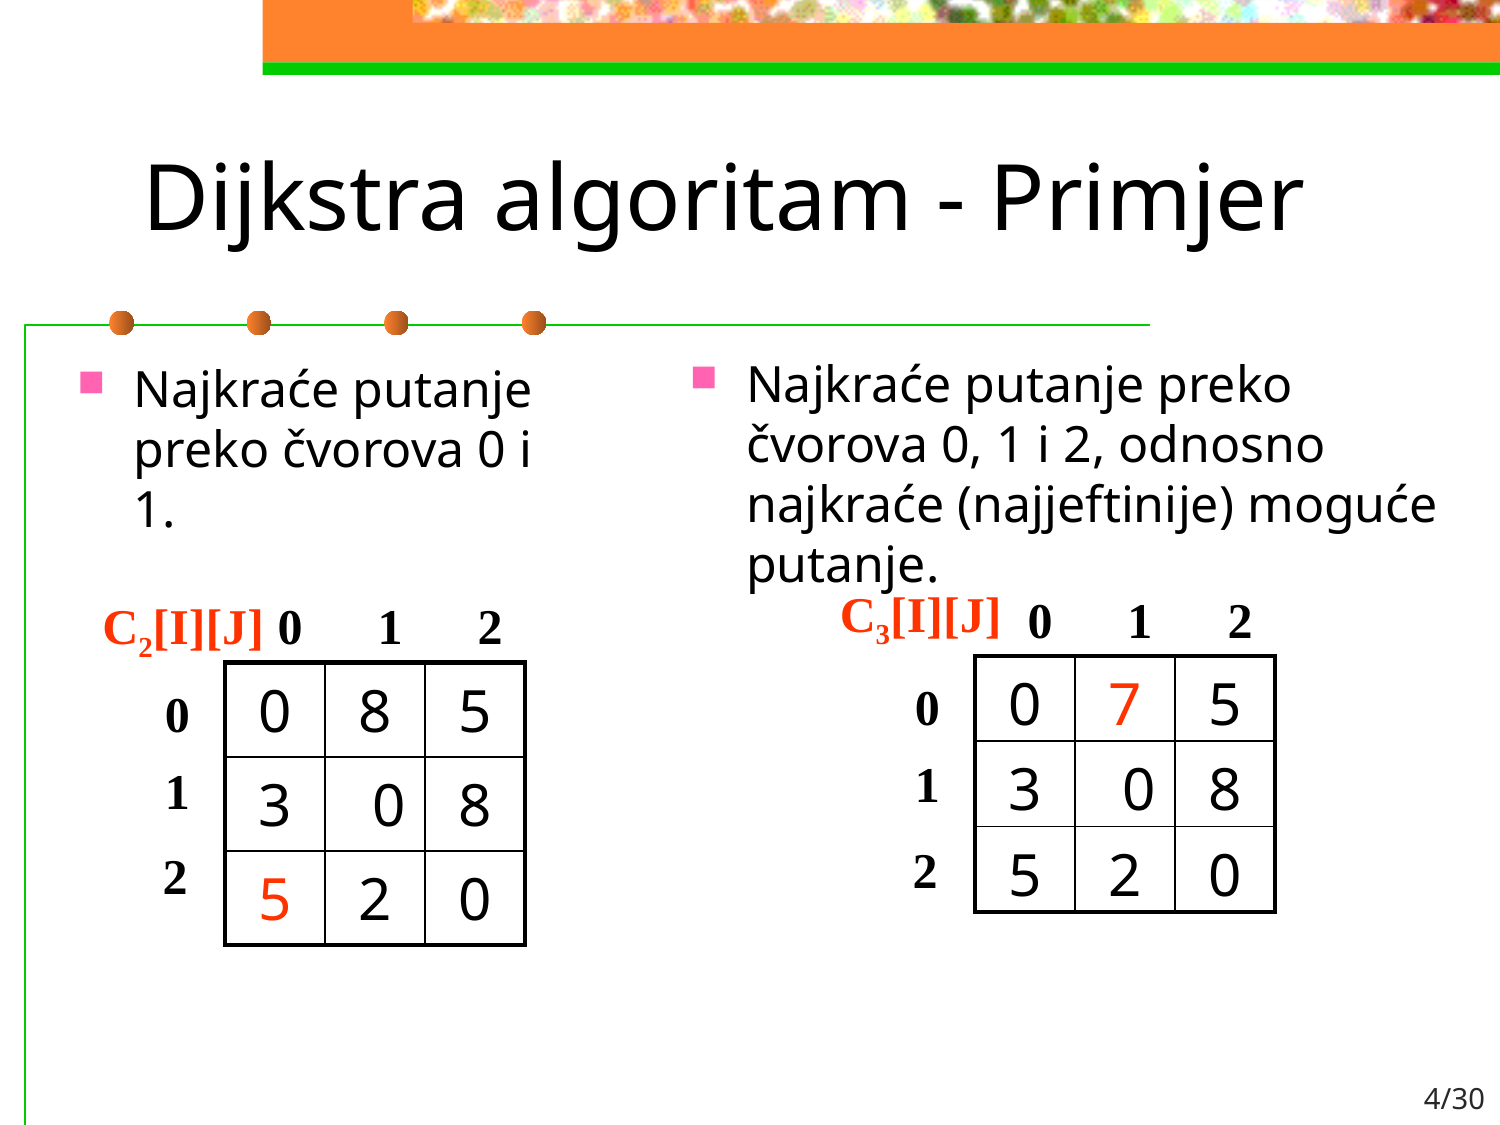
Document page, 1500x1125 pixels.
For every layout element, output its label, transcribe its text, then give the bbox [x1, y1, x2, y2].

table_header 8 [326, 671, 424, 756]
title Dijkstra algoritam - Primjer [87, 99, 1363, 288]
table_header 7 [1076, 658, 1174, 740]
table_header 5 [1176, 658, 1273, 740]
text_box Najkraće putanje preko čvorova 0, 1 i 2, odnosno najkraće (najjeftinije) moguće putanje. [674, 345, 1500, 538]
picture [412, 0, 1500, 23]
table_header 0 [227, 671, 324, 756]
table_cell 0 [326, 758, 424, 850]
text_box C3[I][J] [824, 574, 1338, 658]
table_header 5 [426, 671, 523, 756]
text_box 2 [897, 830, 961, 906]
table_cell 5 [227, 852, 324, 943]
text_box 2 [147, 837, 211, 913]
text_box 1 [149, 752, 213, 827]
text_box 0 [149, 674, 213, 750]
table_cell 0 [426, 852, 523, 943]
text_box C2[I][J] [87, 587, 600, 671]
table_cell 8 [1176, 742, 1273, 826]
table_cell 3 [977, 742, 1074, 826]
table_cell 0 [1076, 742, 1174, 826]
table_cell 5 [977, 827, 1074, 910]
table_cell 2 [1076, 827, 1174, 910]
table_cell 8 [426, 758, 523, 850]
table_cell 3 [227, 758, 324, 850]
text_box 4/30 [1374, 1072, 1500, 1123]
text_box 1 [899, 745, 963, 820]
text_box 0 [899, 668, 963, 743]
table_cell 2 [326, 852, 424, 943]
table_header 0 [977, 658, 1074, 740]
table_cell 0 [1176, 827, 1273, 910]
list Najkraće putanje preko čvorova 0 i 1. [62, 350, 600, 513]
